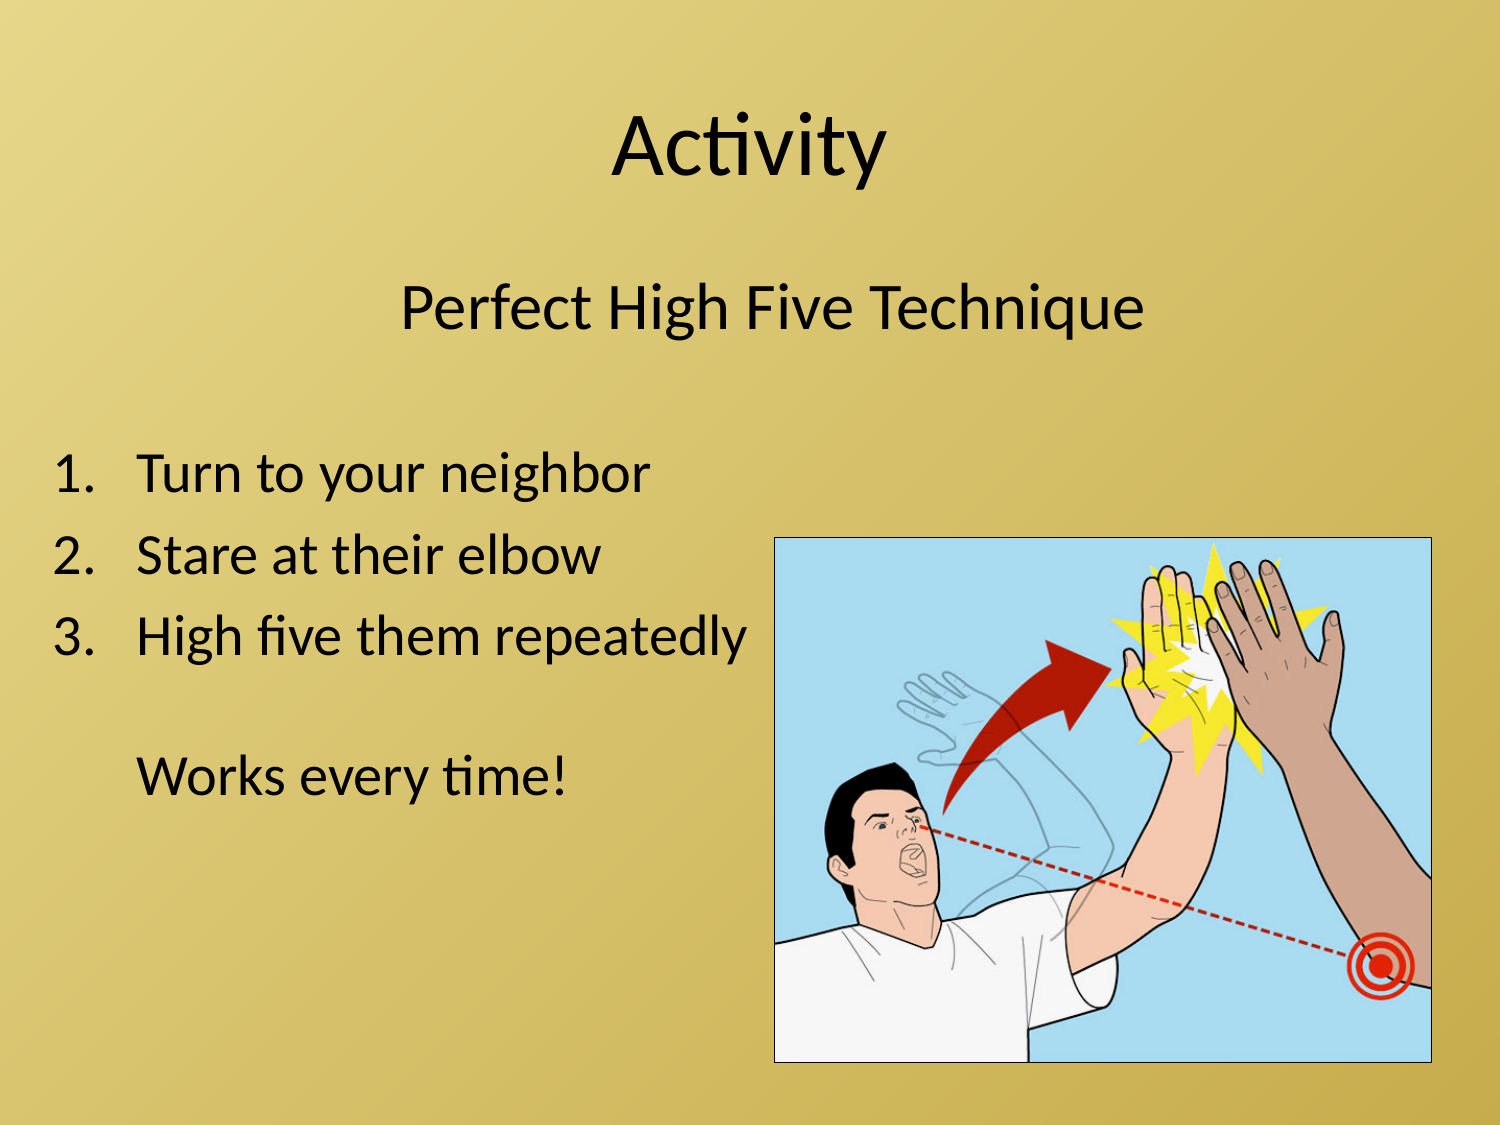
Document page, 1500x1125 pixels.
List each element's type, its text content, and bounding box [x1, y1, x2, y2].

picture [774, 537, 1432, 1063]
title Activity [75, 45, 1425, 174]
list Perfect High Five Technique Turn to your neighbor Stare at their elbow High five them repeatedly Works every time! [37, 174, 1425, 993]
